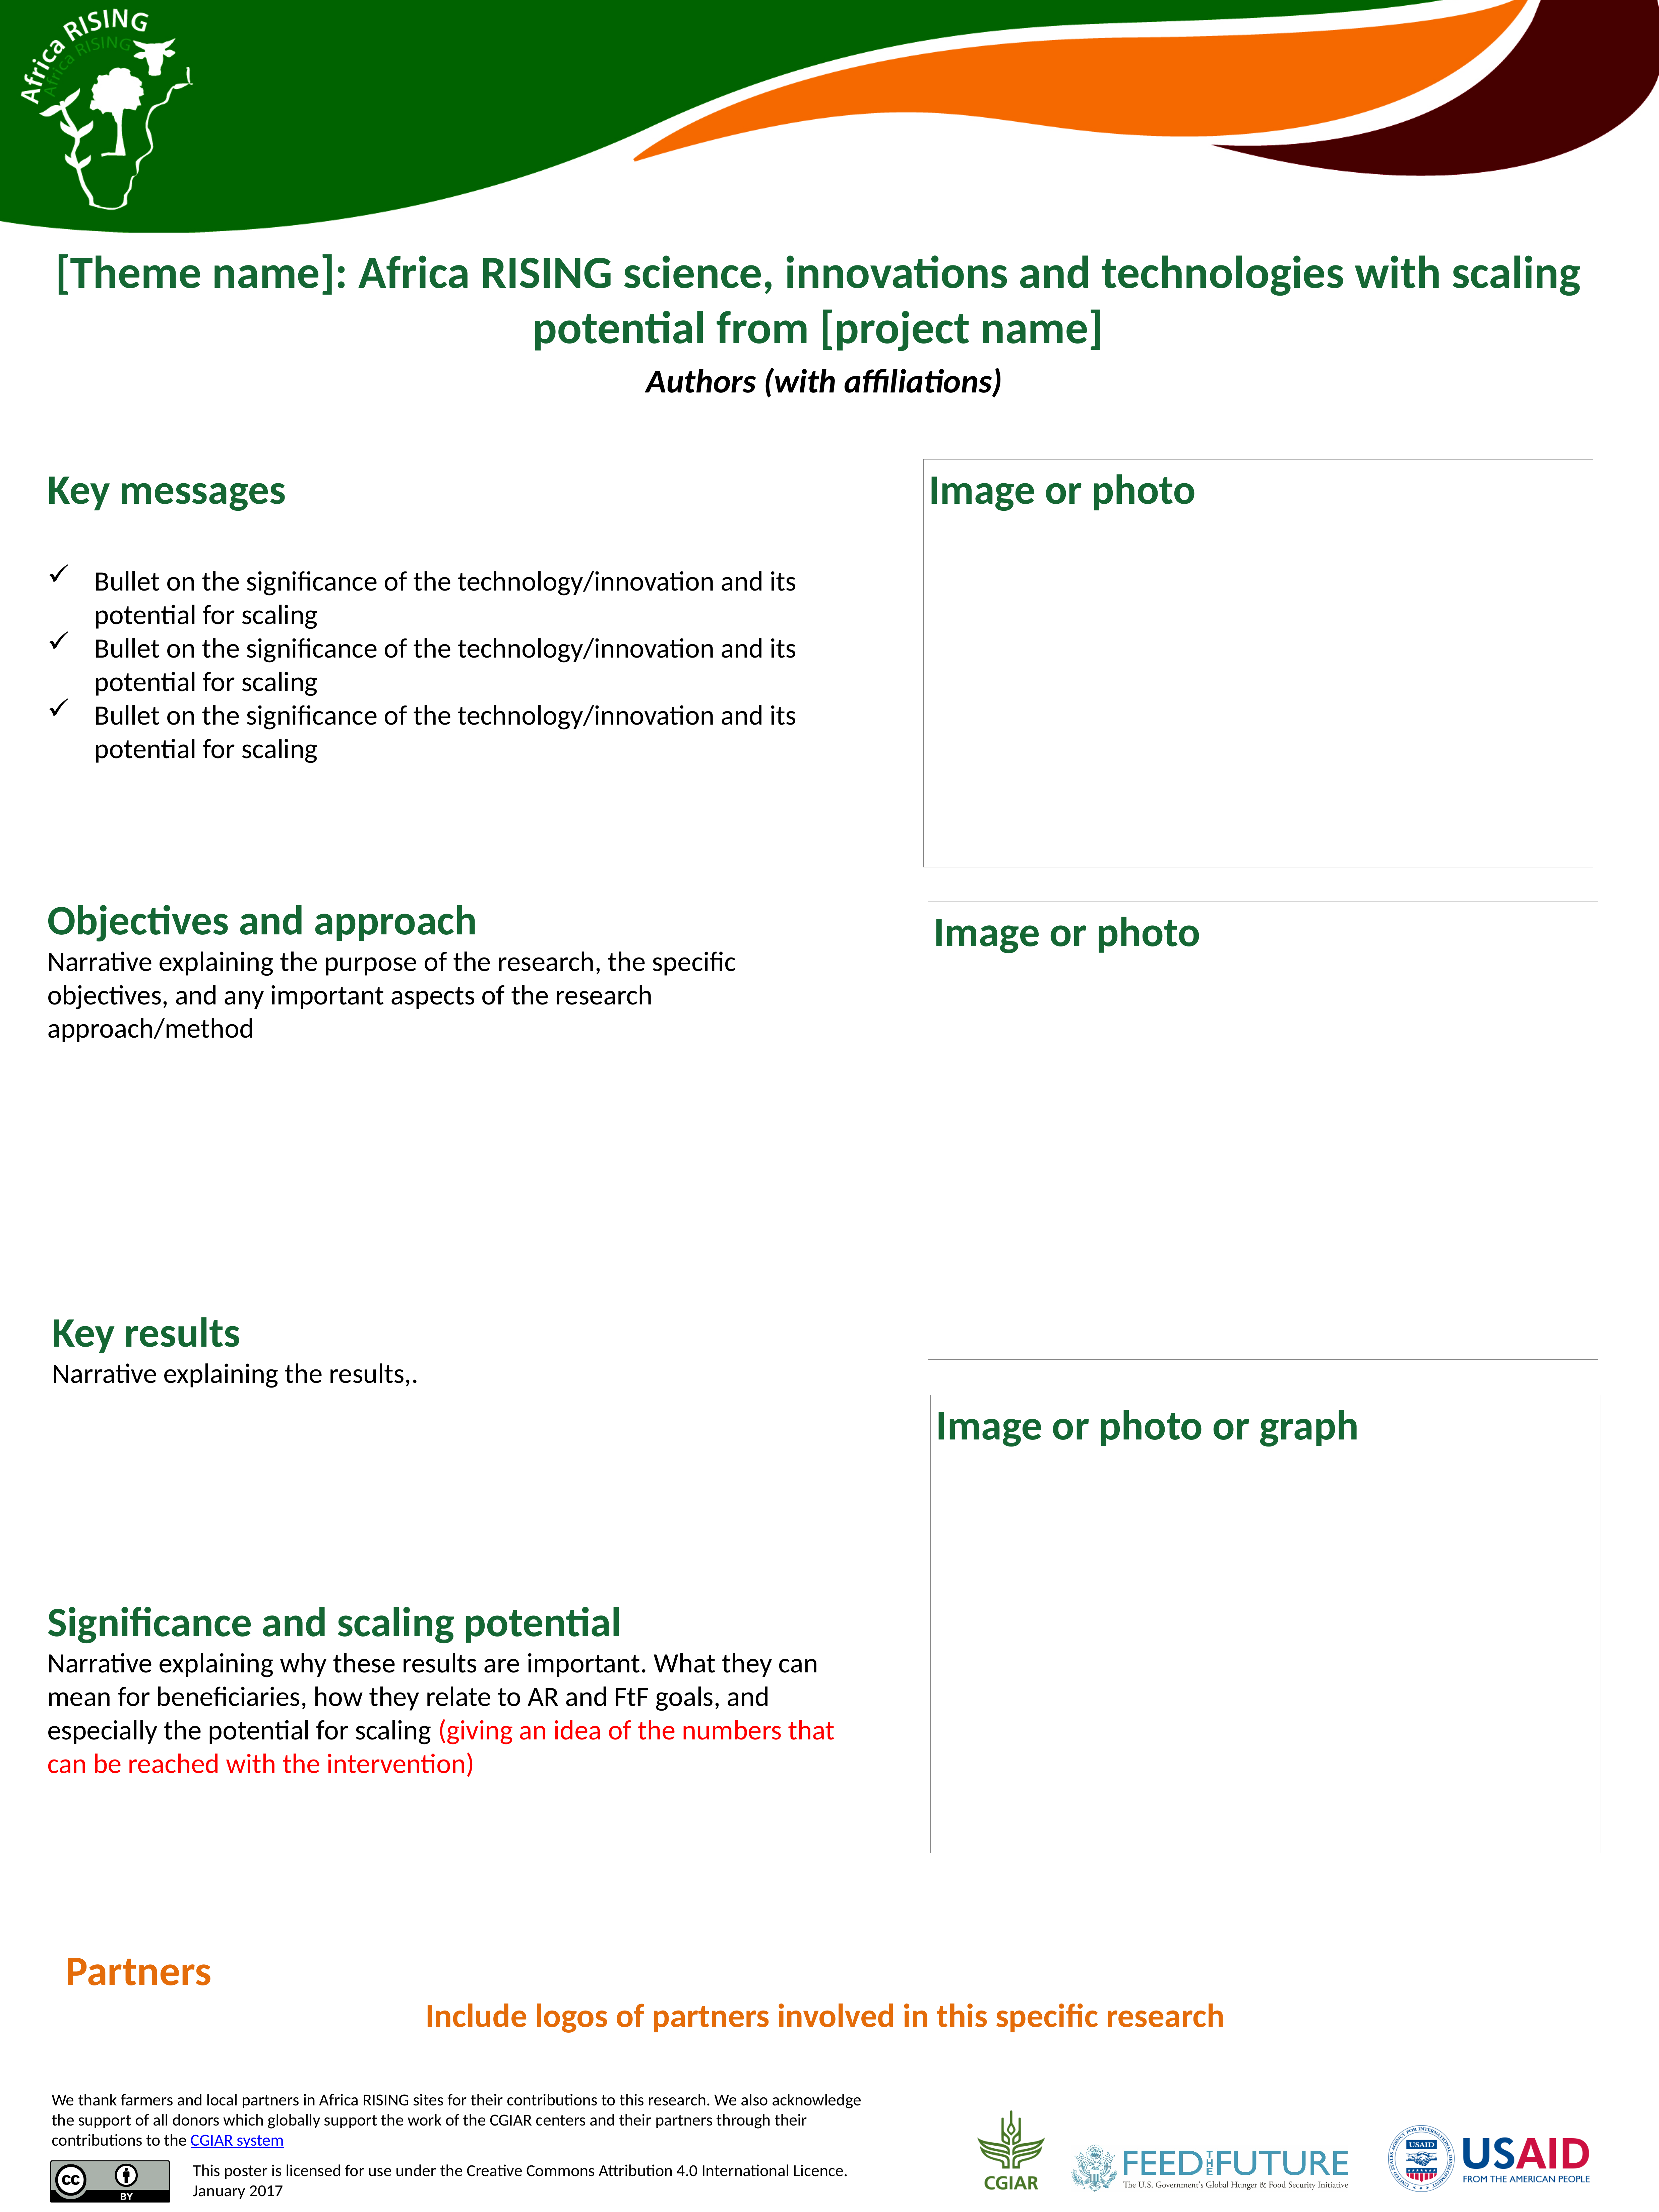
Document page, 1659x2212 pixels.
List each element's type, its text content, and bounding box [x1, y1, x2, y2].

text_box Key results Narrative explaining the results,. [47, 1302, 842, 1576]
text_box Objectives and approach Narrative explaining the purpose of the research, the specific objectives, and any important aspects of the research approach/method [42, 890, 842, 1264]
text_box Image or photo [923, 459, 1593, 867]
text_box Image or photo or graph [930, 1395, 1600, 1853]
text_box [50, 2157, 861, 2203]
text_box Key messages Bullet on the significance of the technology/innovation and its potential for scaling Bullet on the significance of the technology/innovation and its potential for scaling Bullet on the significance of the technology/innovation and its potential for scaling [42, 459, 842, 817]
text_box Significance and scaling potential Narrative explaining why these results are important. What they can mean for beneficiaries, how they relate to AR and FtF goals, and especially the potential for scaling (giving an idea of the numbers that can be reached with the intervention) [42, 1592, 842, 1832]
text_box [977, 2110, 1590, 2192]
text_box [Theme name]: Africa RISING science, innovations and technologies with scaling potential from [project name] Authors (with affiliations) [47, 239, 1590, 402]
text_box Image or photo [928, 902, 1598, 1360]
text_box We thank farmers and local partners in Africa RISING sites for their contributions to this research. We also acknowledge the support of all donors which globally support the work of the CGIAR centers and their partners through their contributions to the CGIAR system [47, 2086, 880, 2152]
text_box Partners Include logos of partners involved in this specific research [60, 1941, 1590, 2077]
picture [0, 0, 1659, 233]
